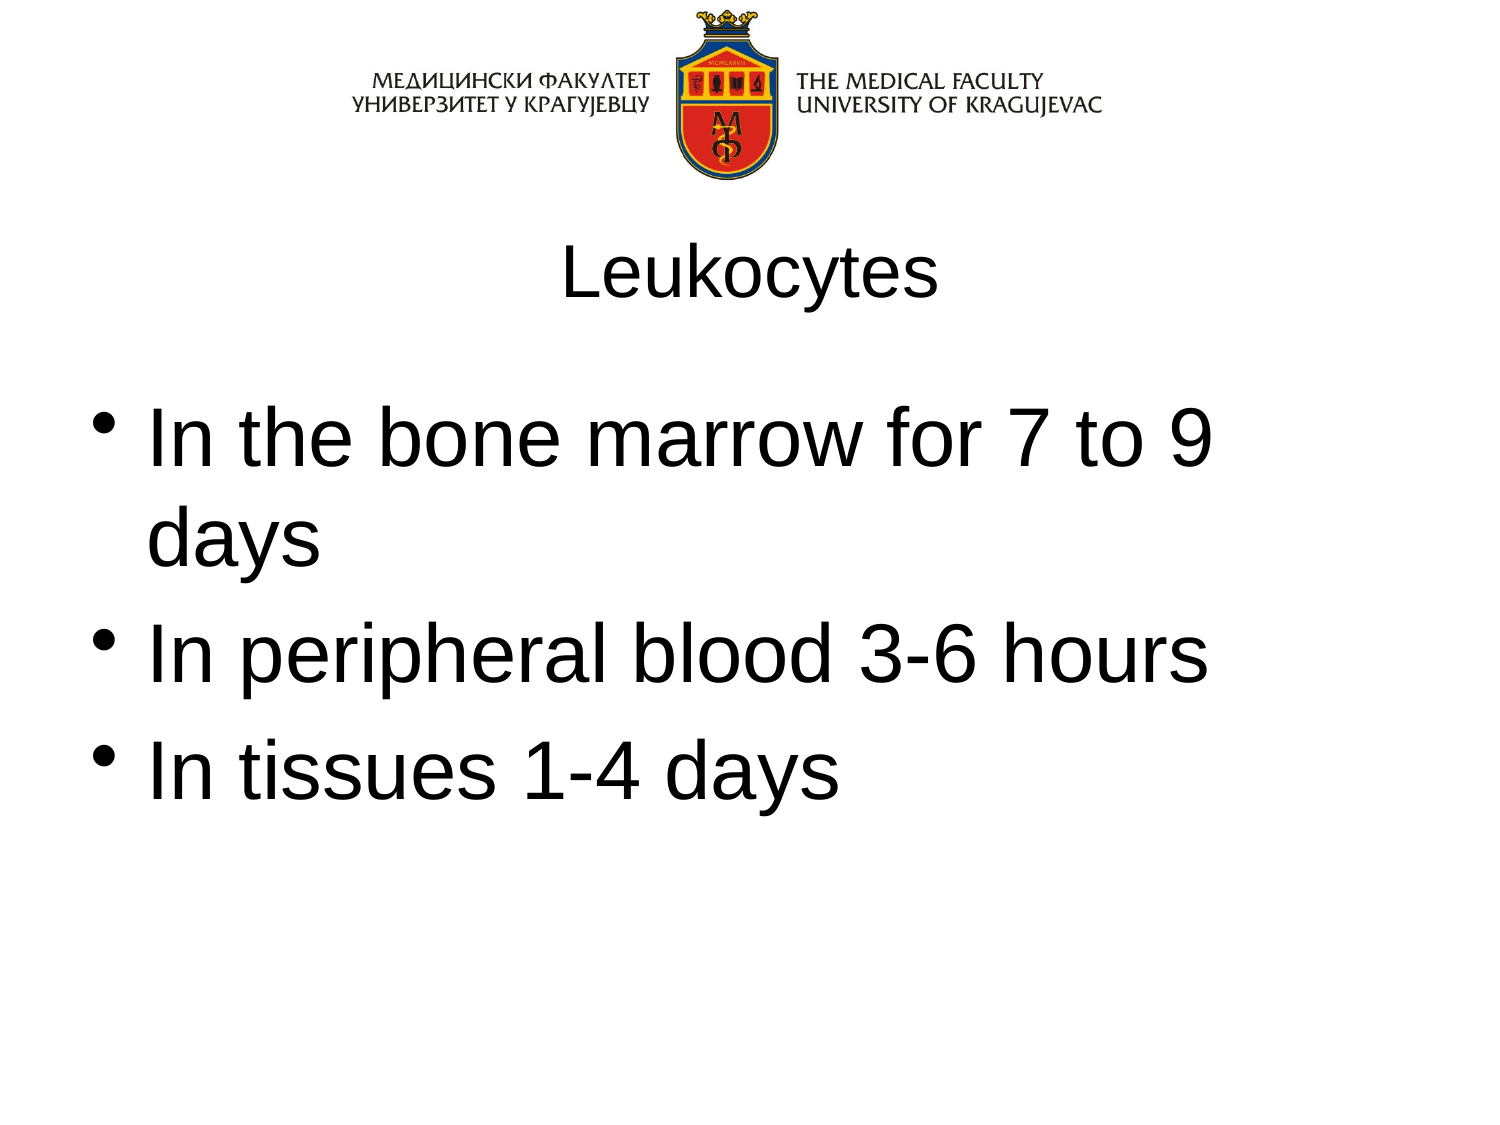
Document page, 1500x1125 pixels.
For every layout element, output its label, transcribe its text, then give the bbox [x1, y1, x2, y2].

list In the bone marrow for 7 to 9 days In peripheral blood 3-6 hours In tissues 1-4 days [74, 374, 1426, 1024]
picture [328, 0, 1125, 173]
title Leukocytes [74, 173, 1426, 362]
